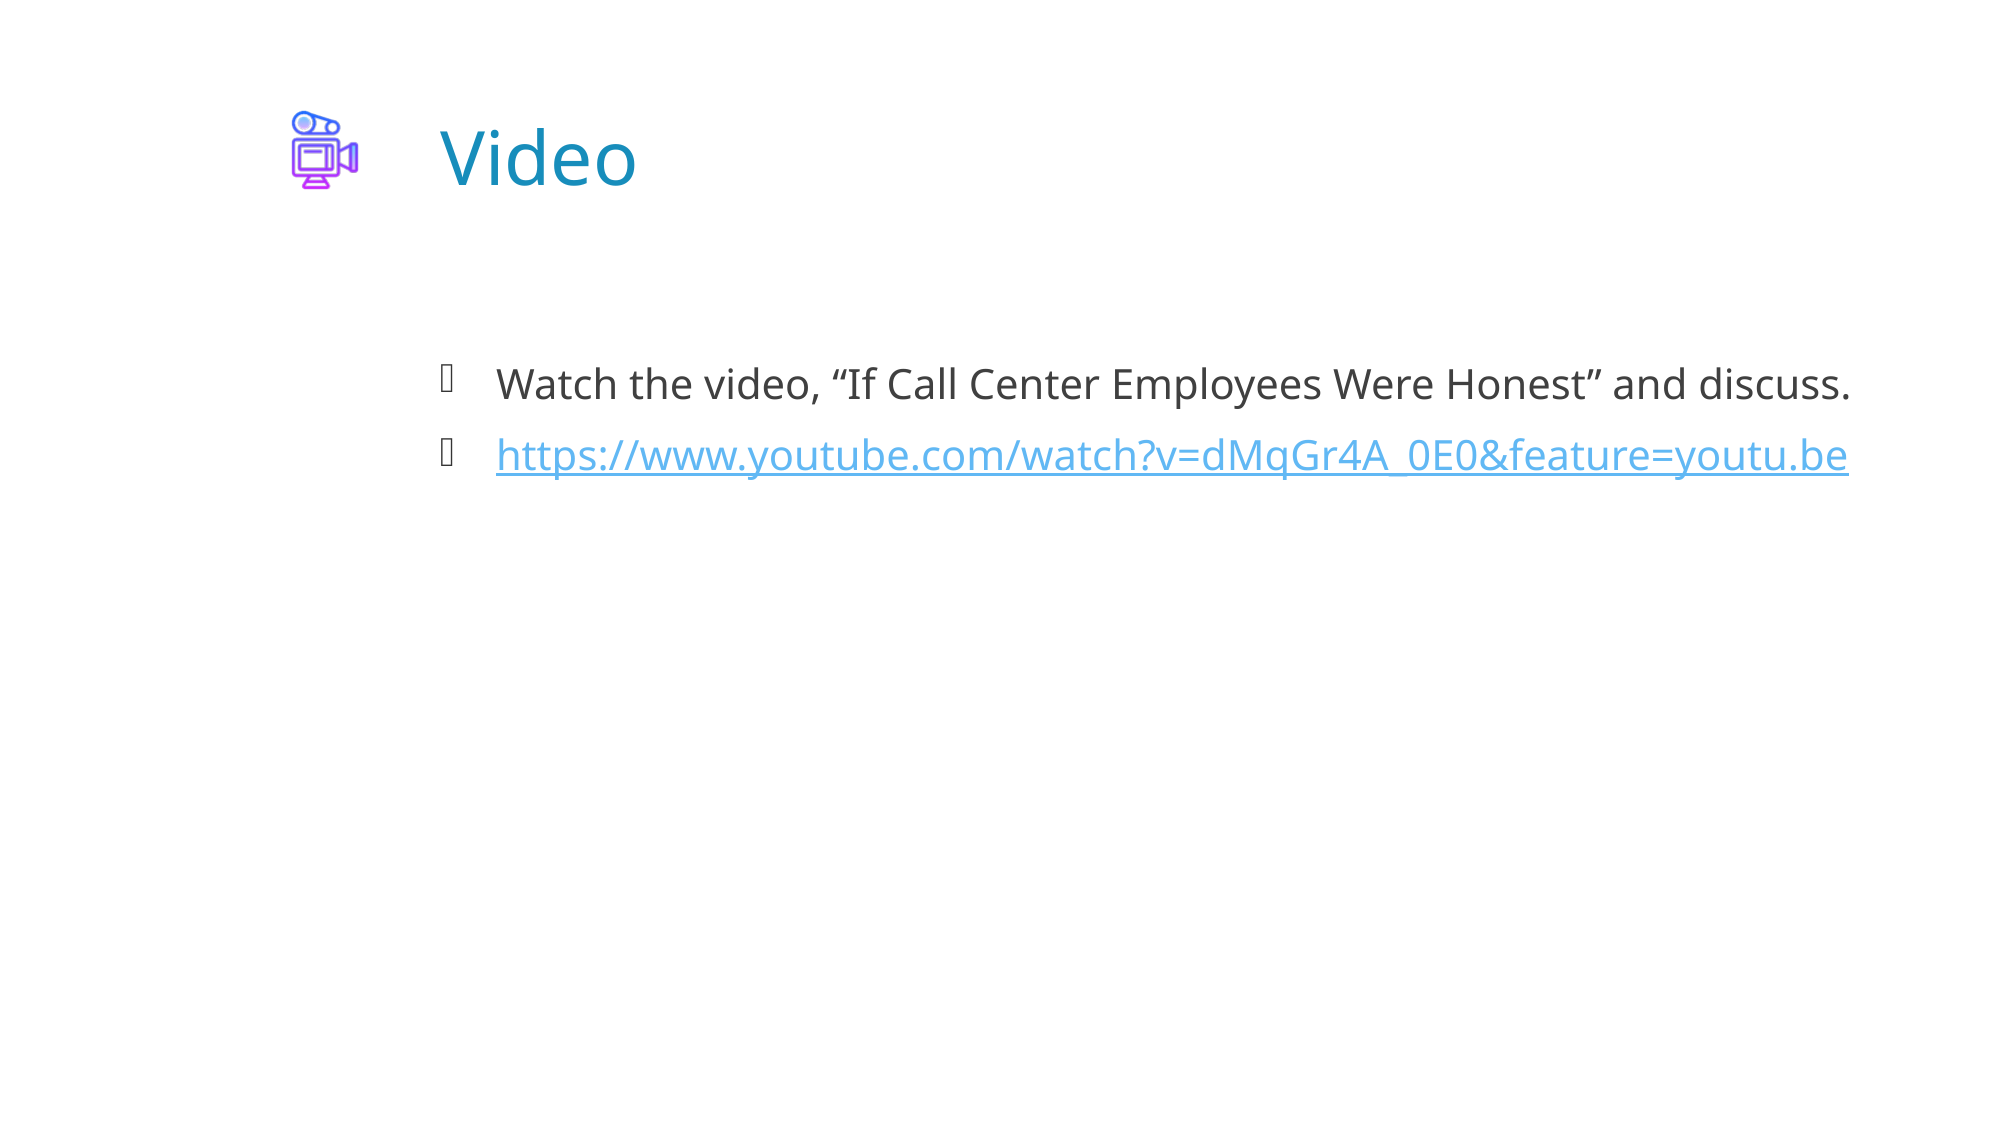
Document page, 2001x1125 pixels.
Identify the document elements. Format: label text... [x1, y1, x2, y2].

picture [277, 102, 373, 198]
list Watch the video, “If Call Center Employees Were Honest” and discuss. https://www.youtube.com/watch?v=dMqGr4A_0E0&feature=youtu.be [424, 350, 1888, 1074]
title Video [425, 102, 1888, 313]
